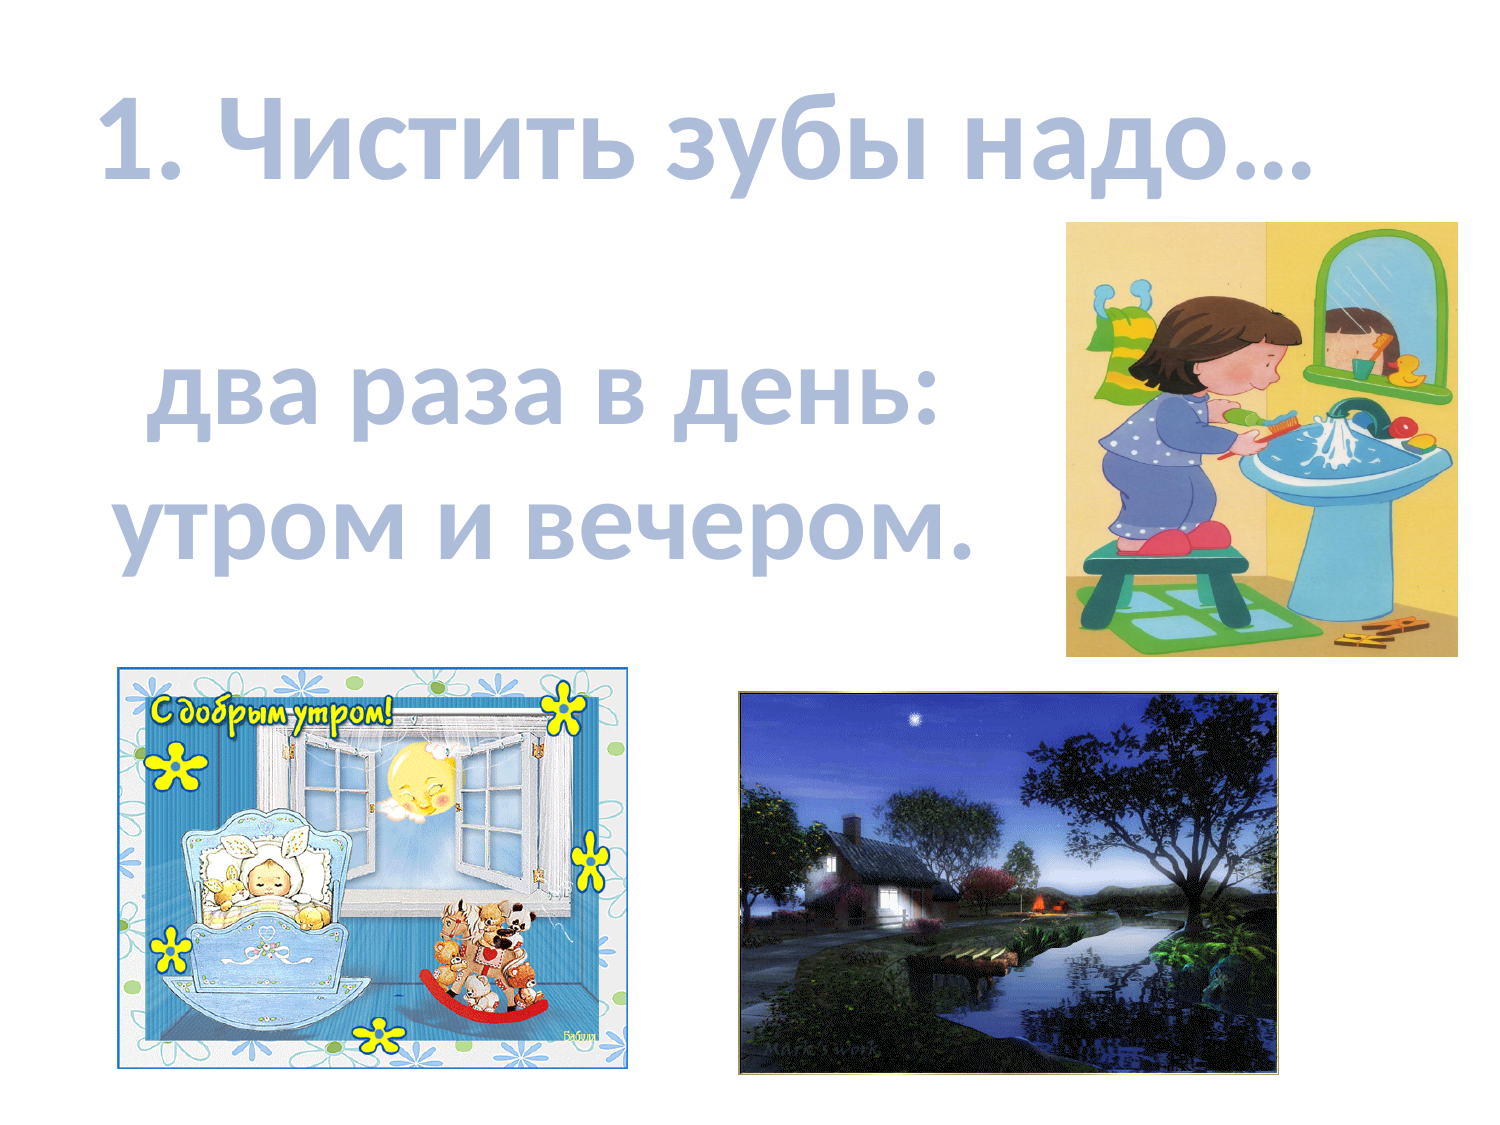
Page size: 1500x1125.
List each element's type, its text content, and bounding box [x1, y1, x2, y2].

picture [116, 667, 628, 1069]
picture [1066, 222, 1458, 657]
text_box 1. Чистить зубы надо… [76, 46, 1335, 212]
picture [738, 691, 1279, 1076]
text_box два раза в день: утром и вечером. [35, 304, 1055, 590]
